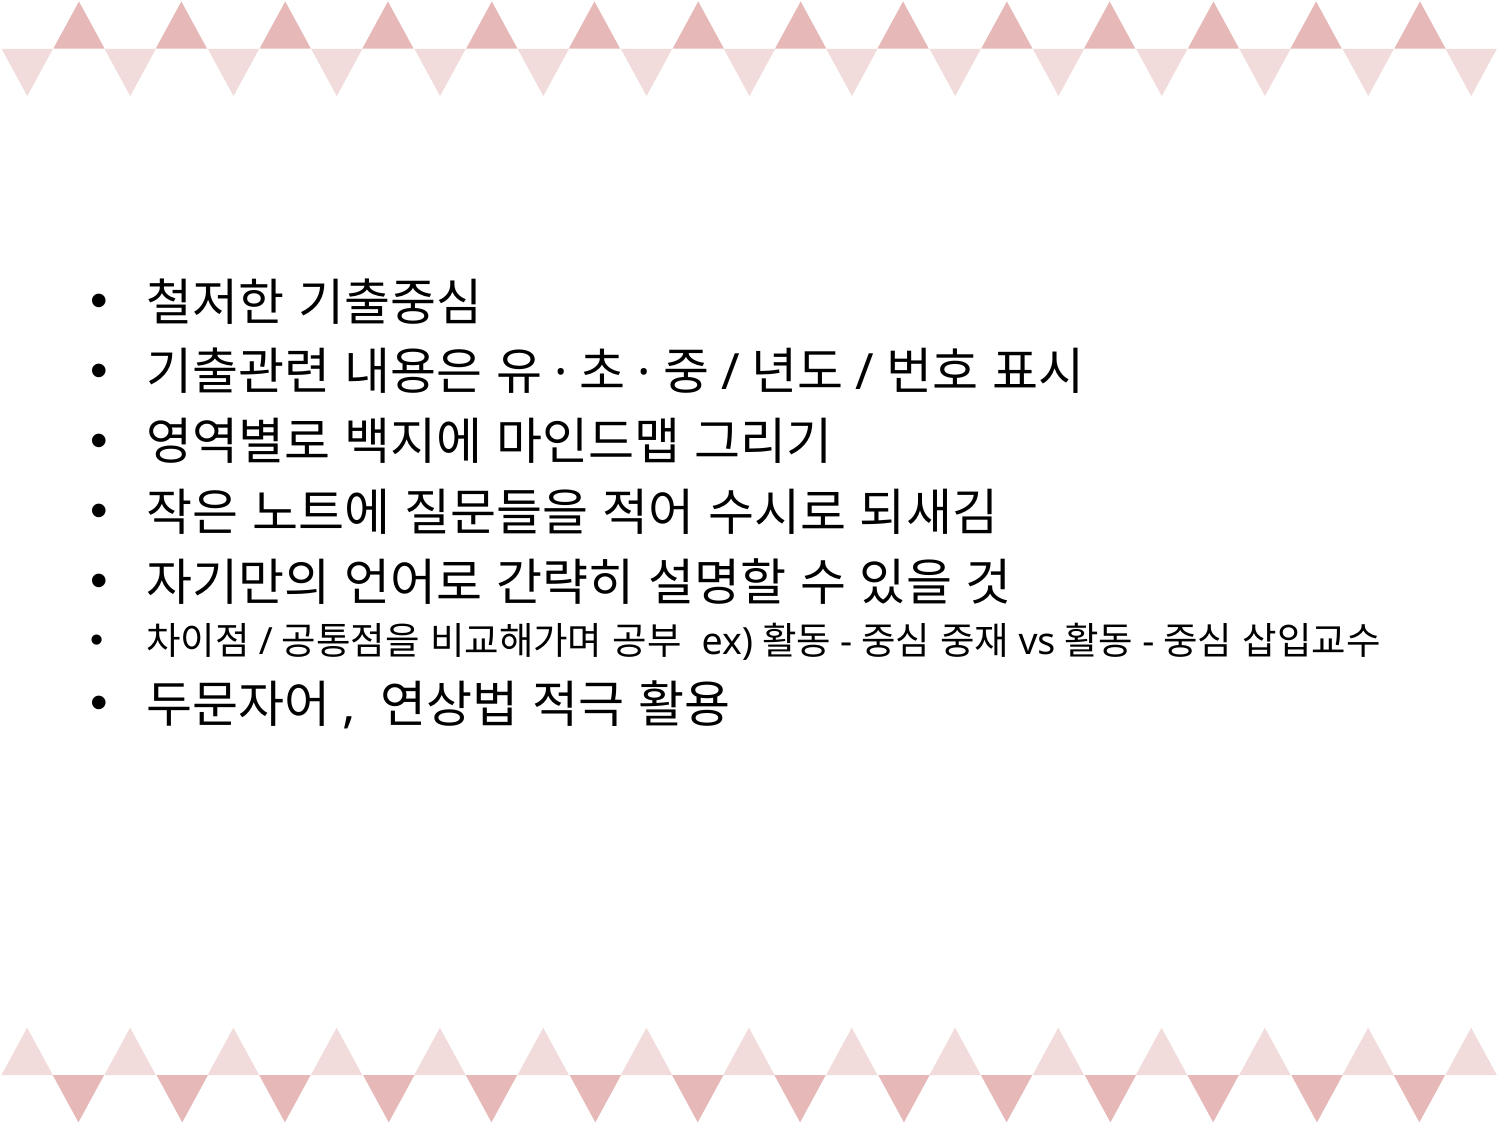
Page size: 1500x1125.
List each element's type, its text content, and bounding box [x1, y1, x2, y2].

list 철저한 기출중심 기출관련 내용은 유·초·중/년도/번호 표시 영역별로 백지에 마인드맵 그리기 작은 노트에 질문들을 적어 수시로 되새김 자기만의 언어로 간략히 설명할 수 있을 것 차이점/공통점을 비교해가며 공부 ex)활동-중심 중재vs활동-중심 삽입교수 두문자어, 연상법 적극 활용 [75, 262, 1425, 1005]
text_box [1, 1027, 1498, 1123]
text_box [1, 1, 1498, 97]
